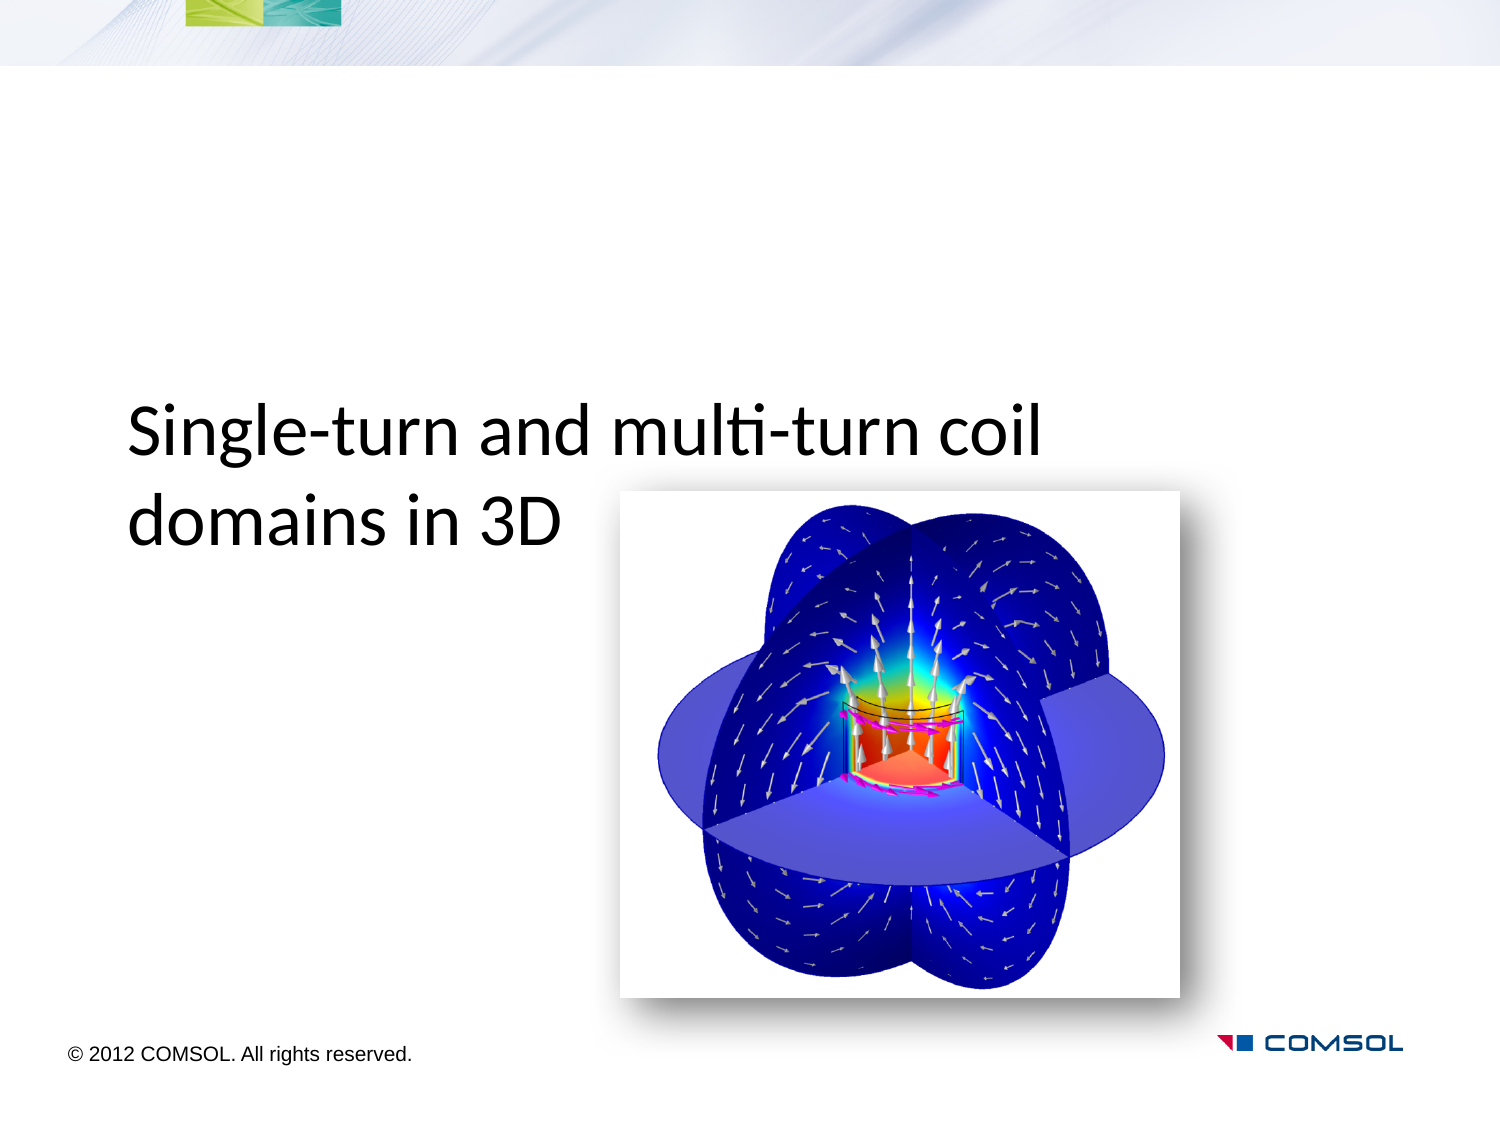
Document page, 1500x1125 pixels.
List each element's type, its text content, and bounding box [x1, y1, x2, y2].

title Single-turn and multi-turn coil domains in 3D [112, 349, 1388, 591]
picture [0, 0, 1500, 1125]
text_box © 2012 COMSOL. All rights reserved. [53, 1032, 691, 1073]
